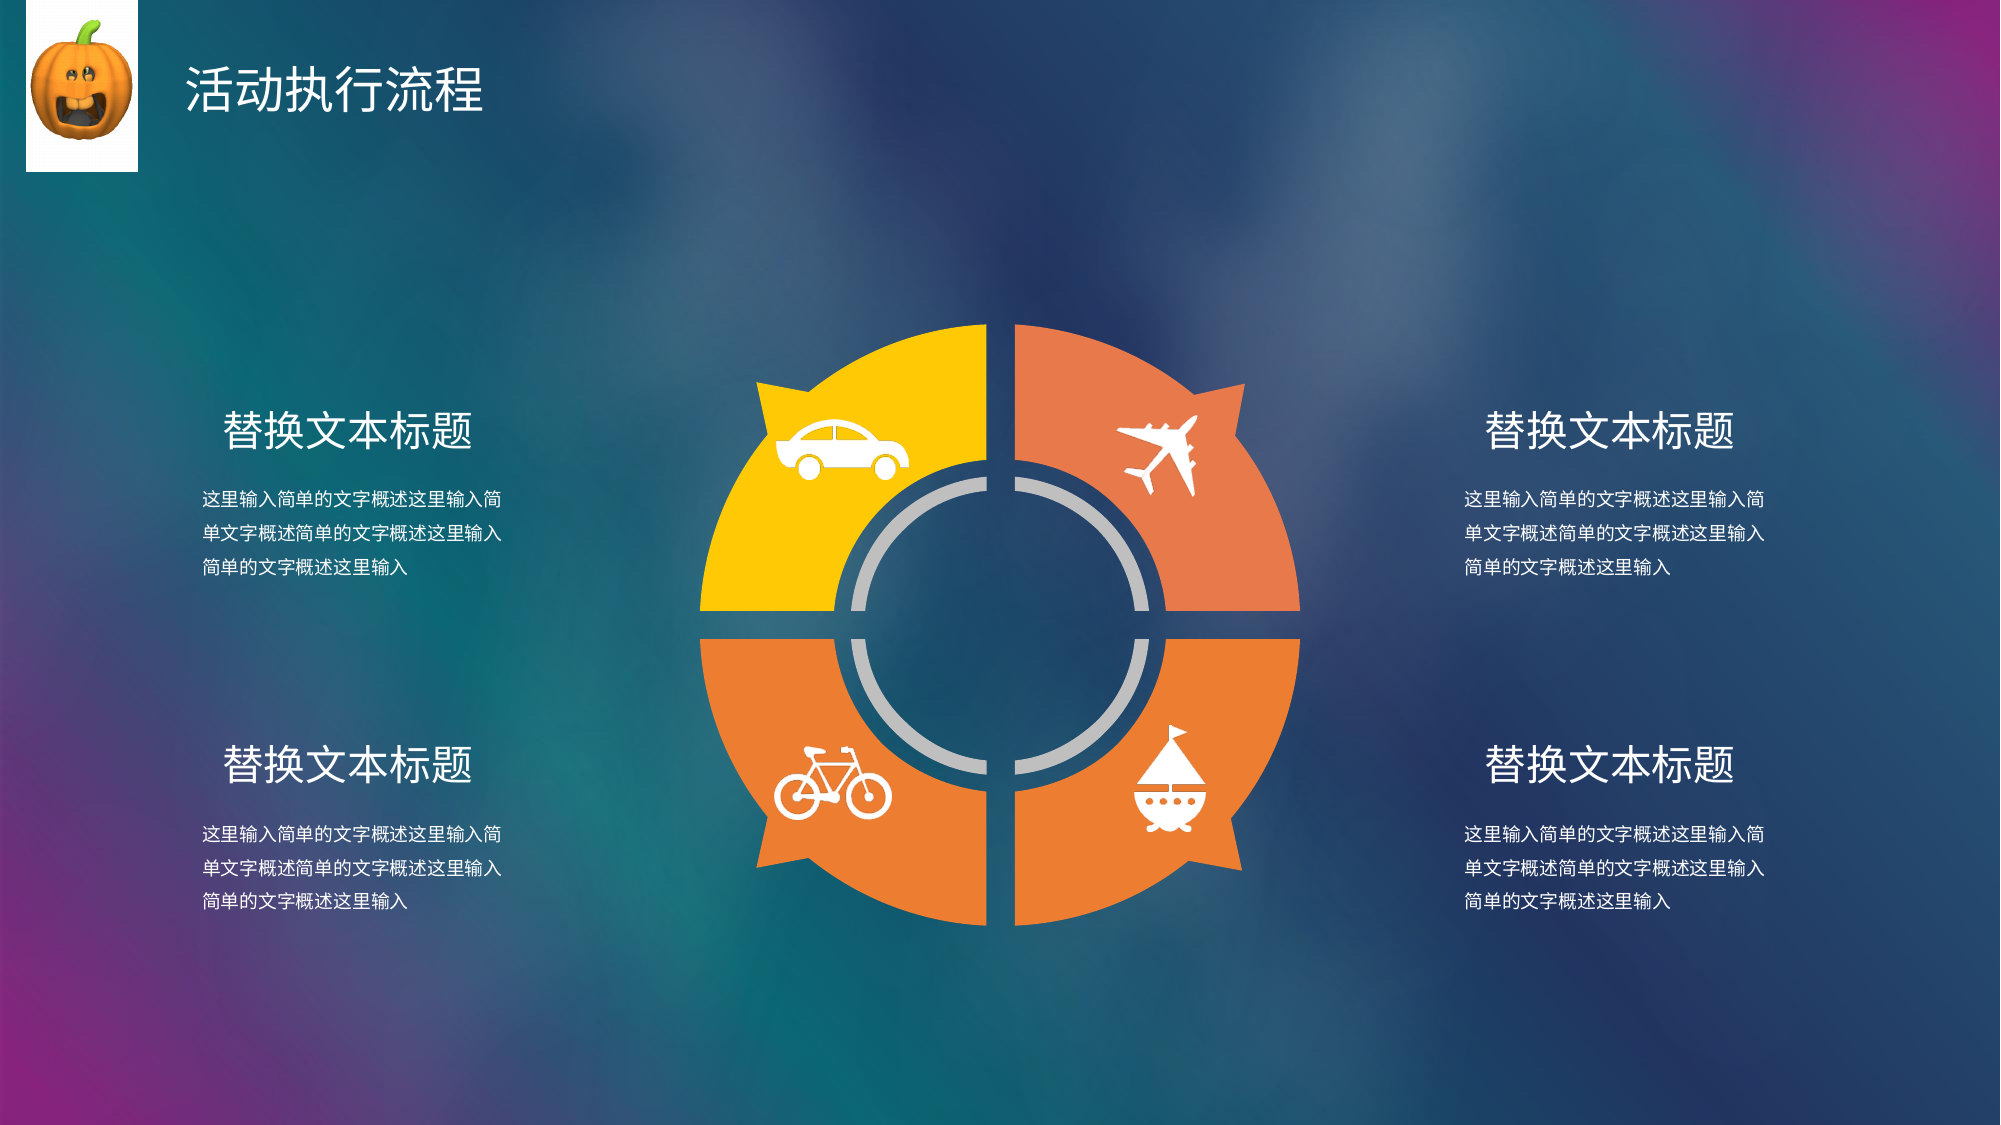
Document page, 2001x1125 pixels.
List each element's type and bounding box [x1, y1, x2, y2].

text_box [187, 731, 535, 922]
text_box [1449, 731, 1797, 922]
picture [0, 0, 2000, 1125]
text_box [26, 0, 501, 172]
text_box [1449, 397, 1797, 587]
text_box [699, 324, 1300, 926]
text_box [187, 397, 535, 587]
